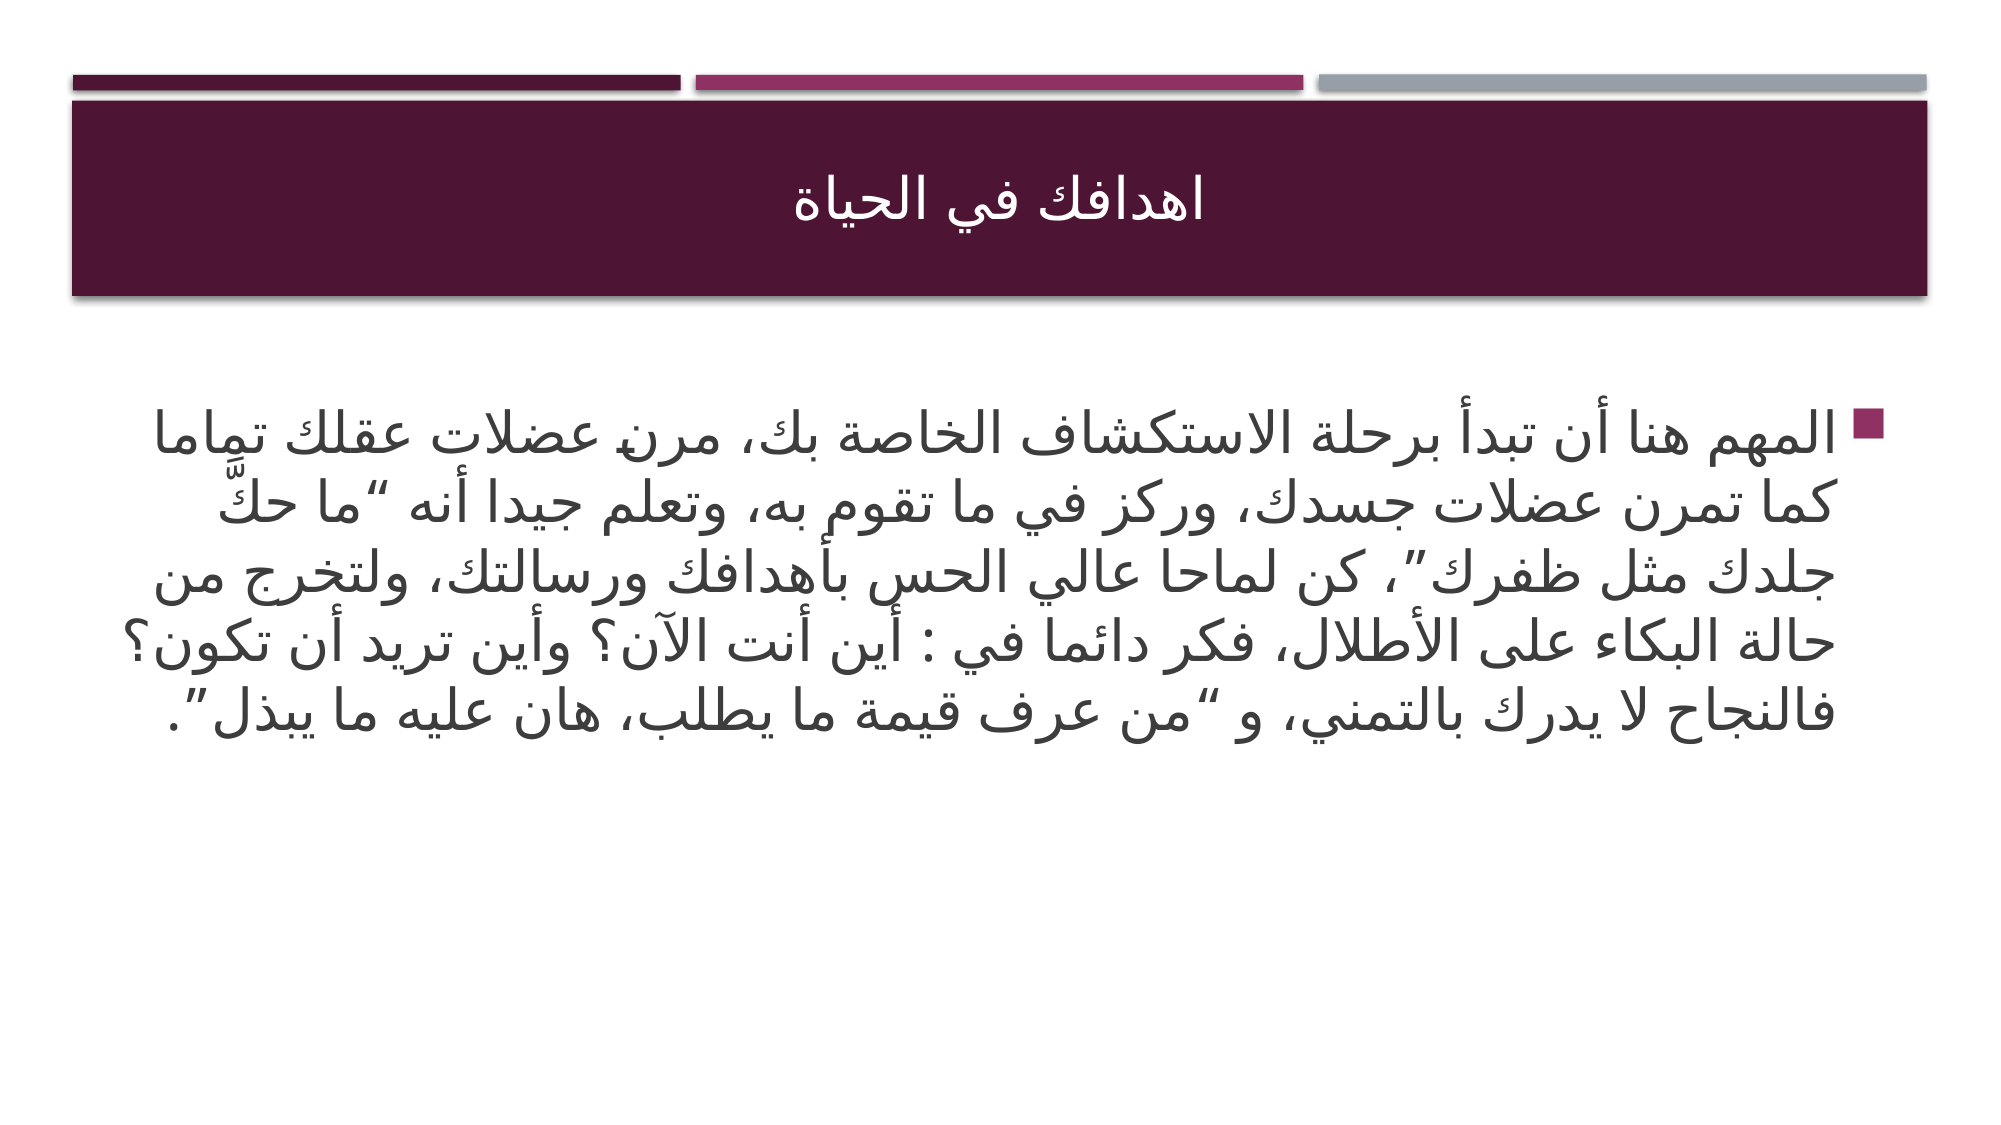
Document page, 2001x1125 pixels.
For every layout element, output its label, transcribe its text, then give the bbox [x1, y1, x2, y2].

list المهم هنا أن تبدأ برحلة الاستكشاف الخاصة بك، مرن عضلات عقلك تماما كما تمرن عضلات جسدك، وركز في ما تقوم به، وتعلم جيدا أنه “ما حكَّ جلدك مثل ظفرك”، كن لماحا عالي الحس بأهدافك ورسالتك، ولتخرج من حالة البكاء على الأطلال، فكر دائما في : أين أنت الآن؟ وأين تريد أن تكون؟ فالنجاح لا يدرك بالتمني، و “من عرف قيمة ما يطلب، هان عليه ما يبذل”. [95, 383, 1905, 755]
title اهدافك في الحياة [95, 115, 1905, 240]
